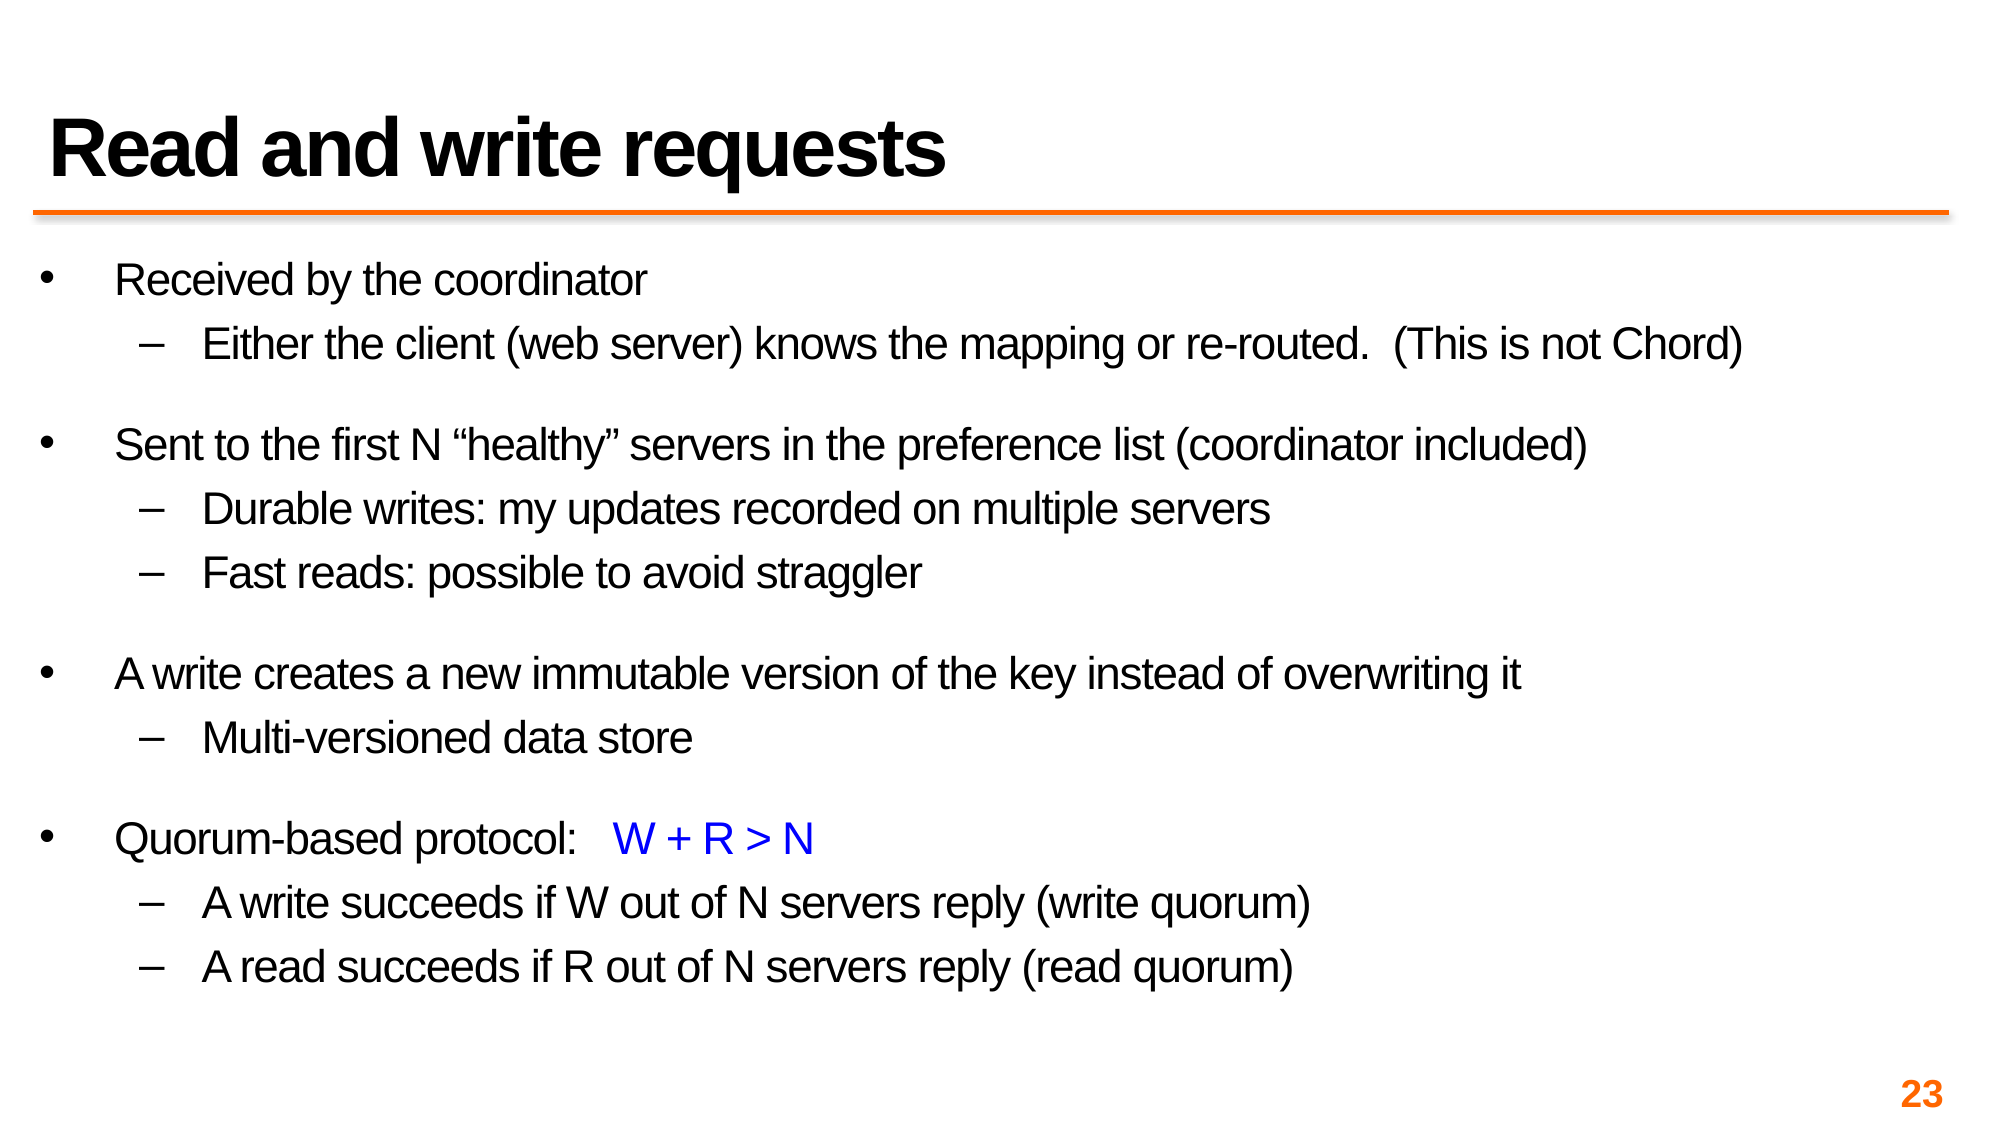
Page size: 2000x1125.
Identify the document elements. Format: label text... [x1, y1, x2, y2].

slide_number 23 [1482, 1074, 1950, 1110]
title Read and write requests [33, 24, 1950, 201]
list Received by the coordinator Either the client (web server) knows the mapping or re-routed. (This is not Chord) Sent to the first N “healthy” servers in the preference list (coordinator included) Durable writes: my updates recorded on multiple servers Fast reads: possible to avoid straggler A write creates a new immutable version of the key instead of overwriting it Multi-versioned data store Quorum-based protocol: W + R > N A write succeeds if W out of N servers reply (write quorum) A read succeeds if R out of N servers reply (read quorum) [33, 243, 2000, 1087]
